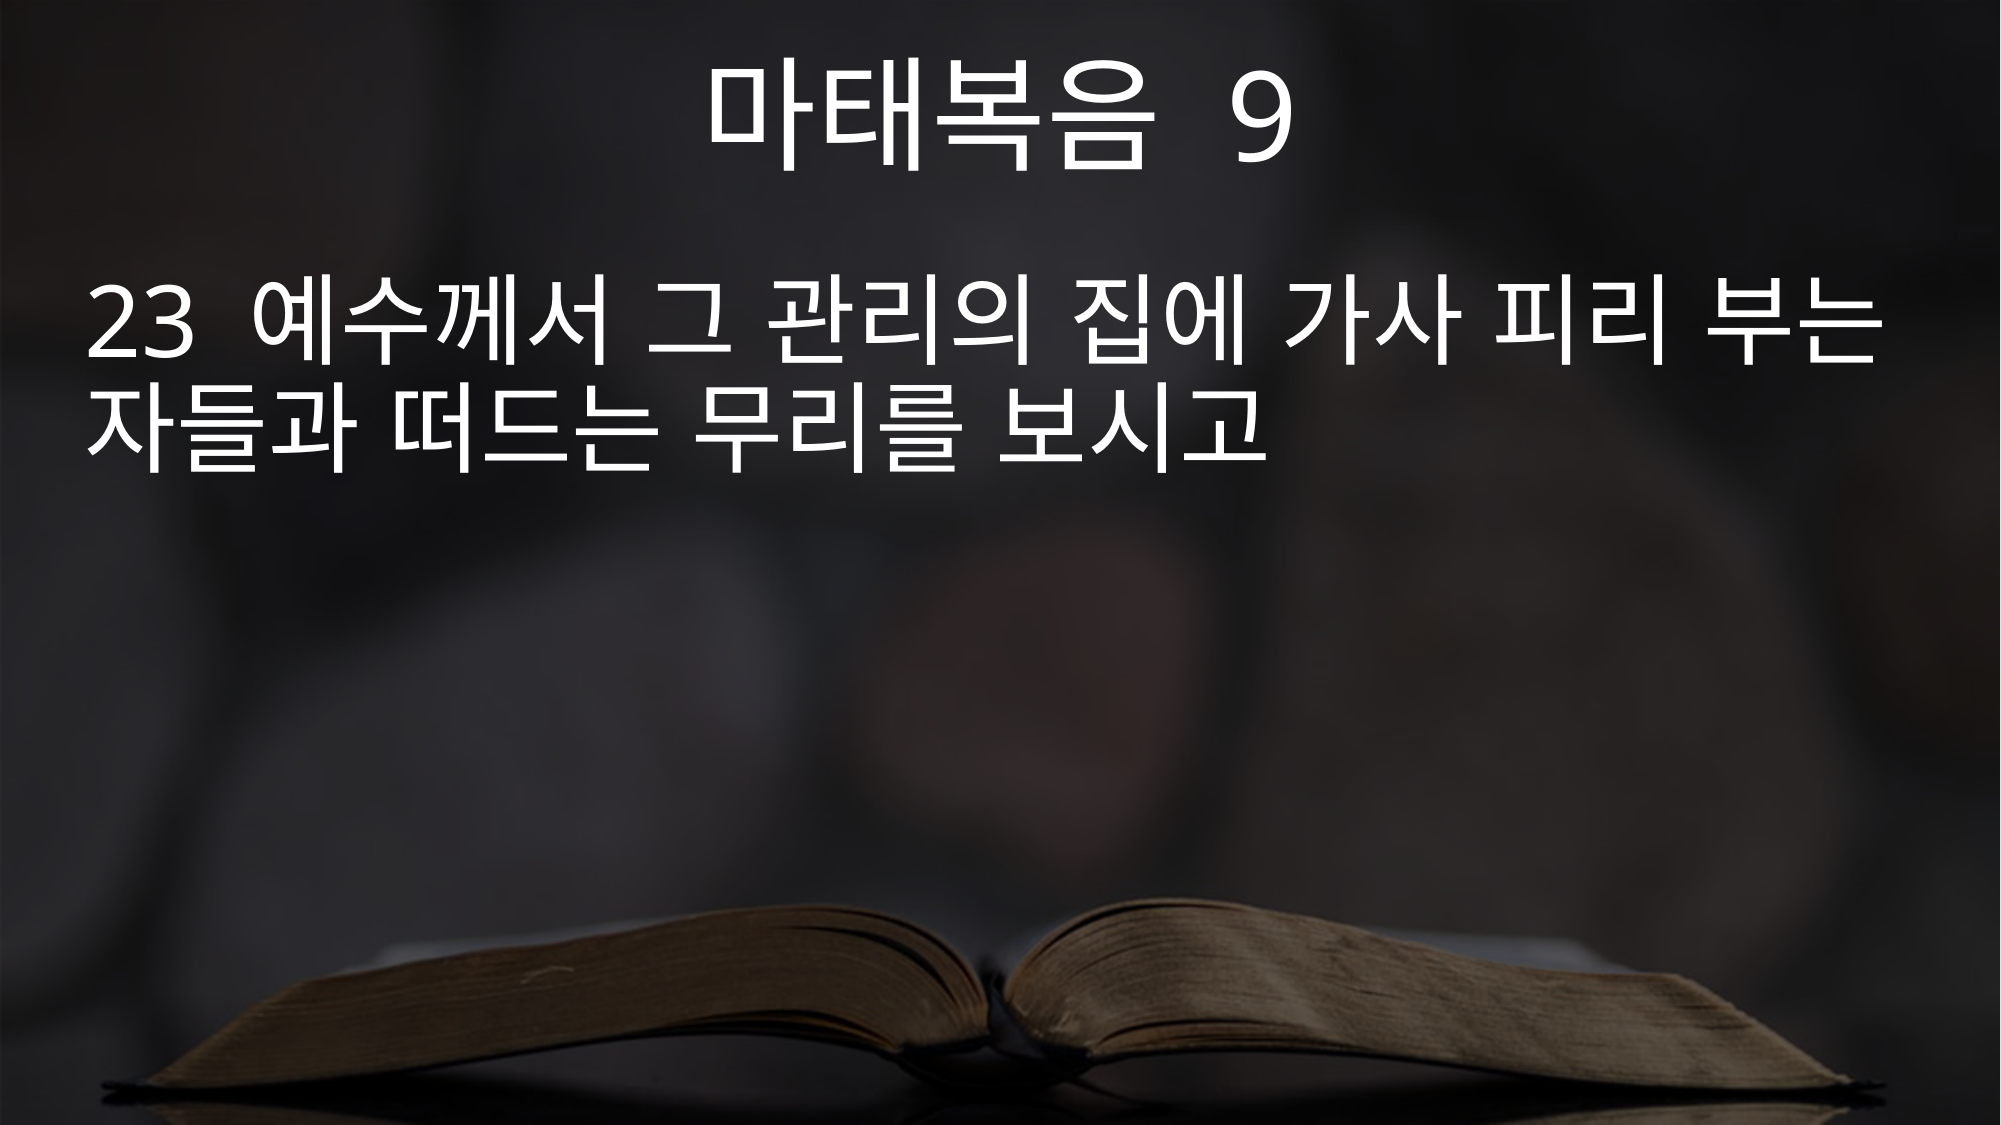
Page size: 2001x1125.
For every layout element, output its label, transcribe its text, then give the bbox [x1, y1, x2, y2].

list 23 예수께서 그 관리의 집에 가사 피리 부는 자들과 떠드는 무리를 보시고 [69, 263, 1953, 423]
footer 마태복음 9 [0, 32, 2000, 192]
picture [0, 0, 2001, 1125]
